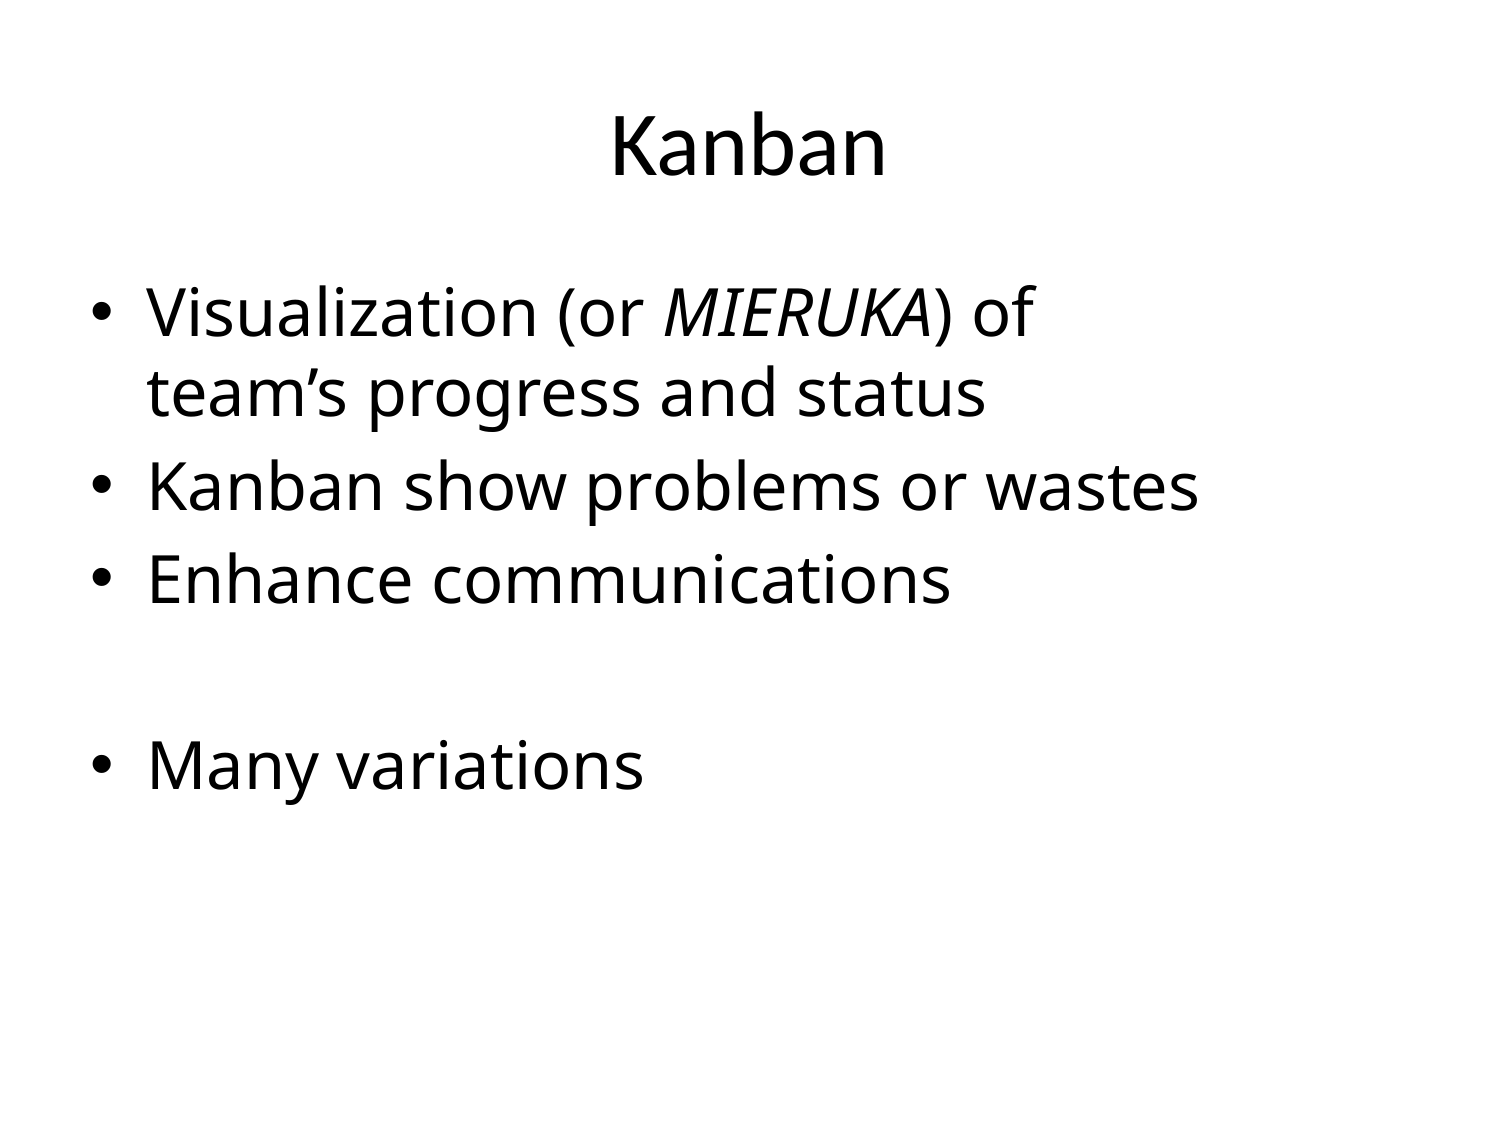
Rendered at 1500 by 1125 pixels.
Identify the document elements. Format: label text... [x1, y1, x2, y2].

title Kanban [74, 44, 1426, 233]
list Visualization (or MIERUKA) of team’s progress and status Kanban show problems or wastes Enhance communications Many variations [74, 262, 1426, 1006]
